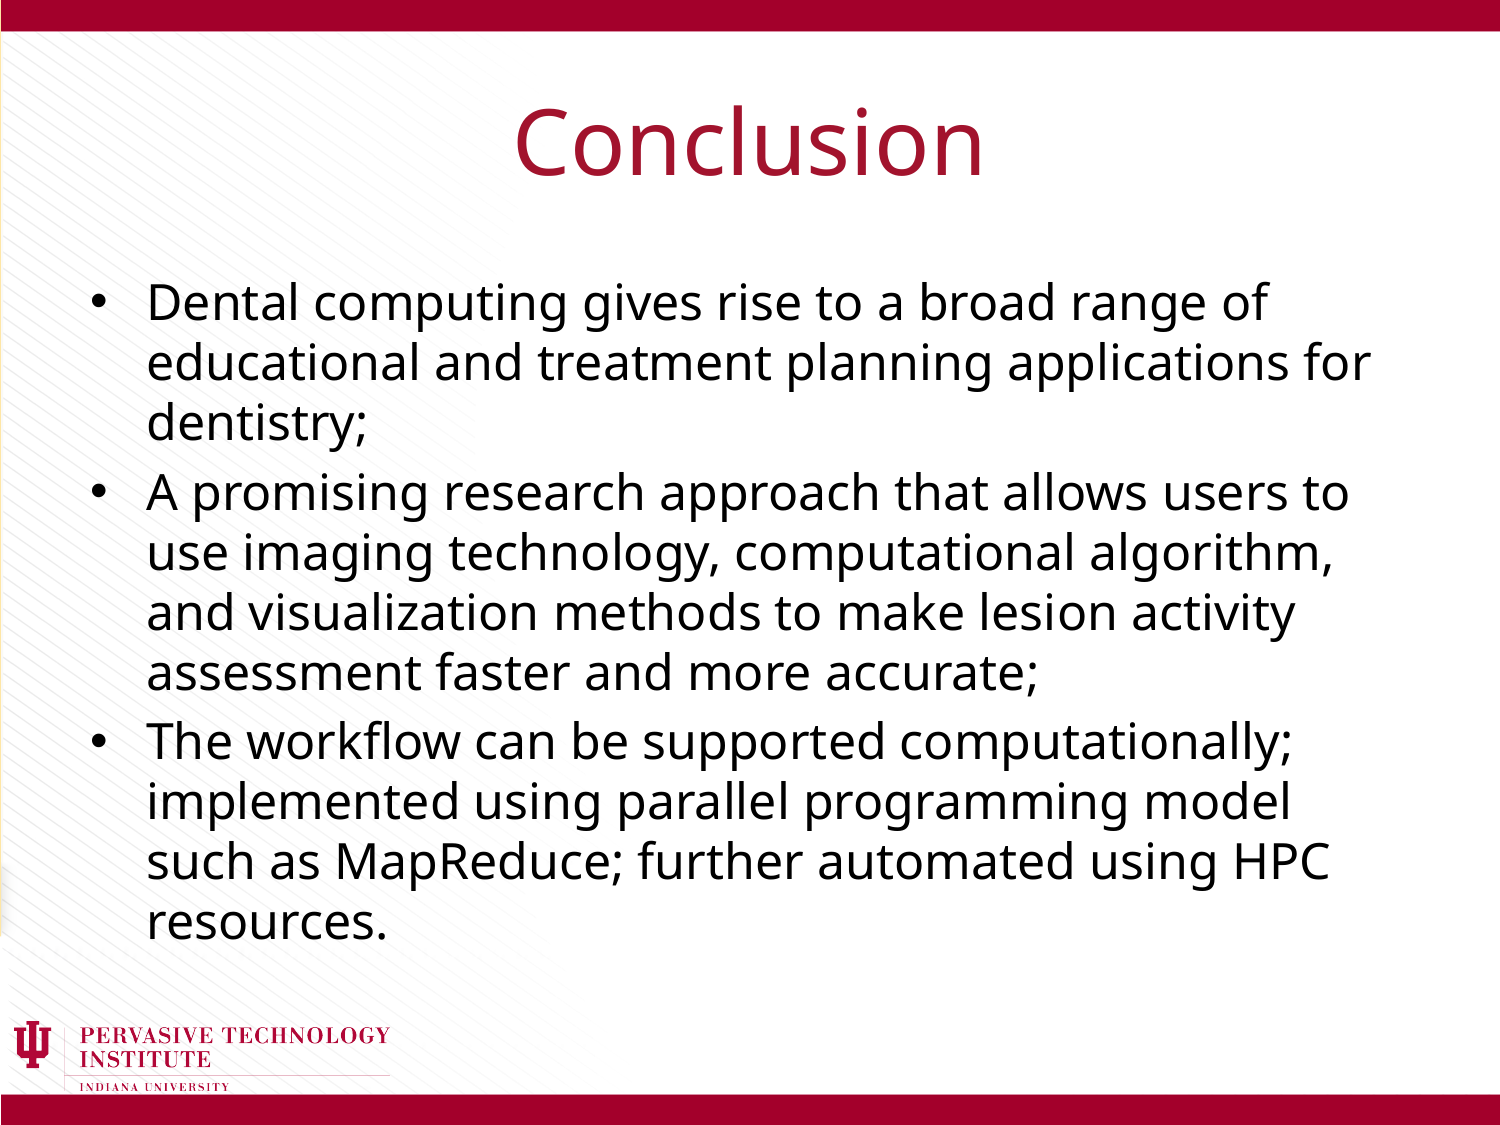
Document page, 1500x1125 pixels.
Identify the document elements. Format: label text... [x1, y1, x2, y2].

list Dental computing gives rise to a broad range of educational and treatment planning applications for dentistry; A promising research approach that allows users to use imaging technology, computational algorithm, and visualization methods to make lesion activity assessment faster and more accurate; The workflow can be supported computationally; implemented using parallel programming model such as MapReduce; further automated using HPC resources. [75, 262, 1425, 1005]
title Conclusion [75, 45, 1425, 233]
picture [0, 0, 1500, 1125]
